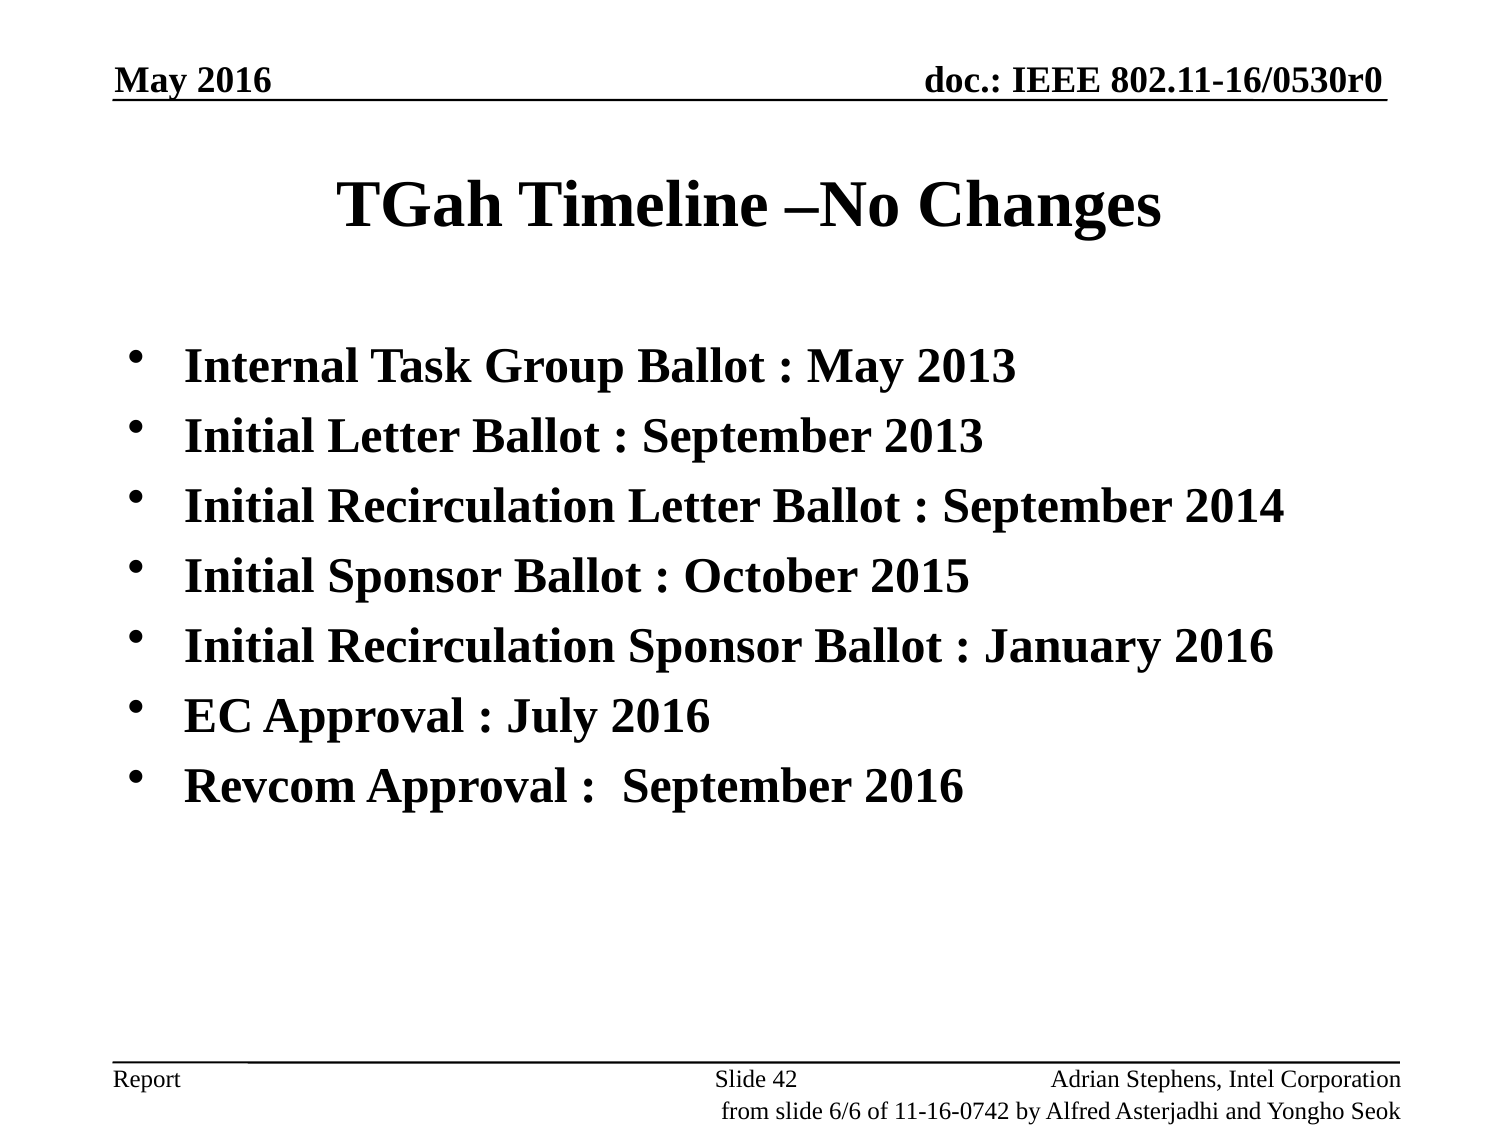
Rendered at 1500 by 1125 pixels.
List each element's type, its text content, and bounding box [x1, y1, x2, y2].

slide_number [114, 54, 374, 101]
footer Adrian Stephens, Intel Corporation [1041, 1061, 1402, 1087]
title TGah Timeline –No Changes [112, 112, 1388, 288]
slide_number Slide 42 [711, 1061, 801, 1087]
list Internal Task Group Ballot : May 2013 Initial Letter Ballot : September 2013 Initial Recirculation Letter Ballot : September 2014 Initial Sponsor Ballot : October 2015 Initial Recirculation Sponsor Ballot : January 2016 EC Approval : July 2016 Revcom Approval : September 2016 [112, 324, 1388, 1000]
text_box from slide 6/6 of 11-16-0742 by Alfred Asterjadhi and Yongho Seok [343, 1087, 1417, 1125]
